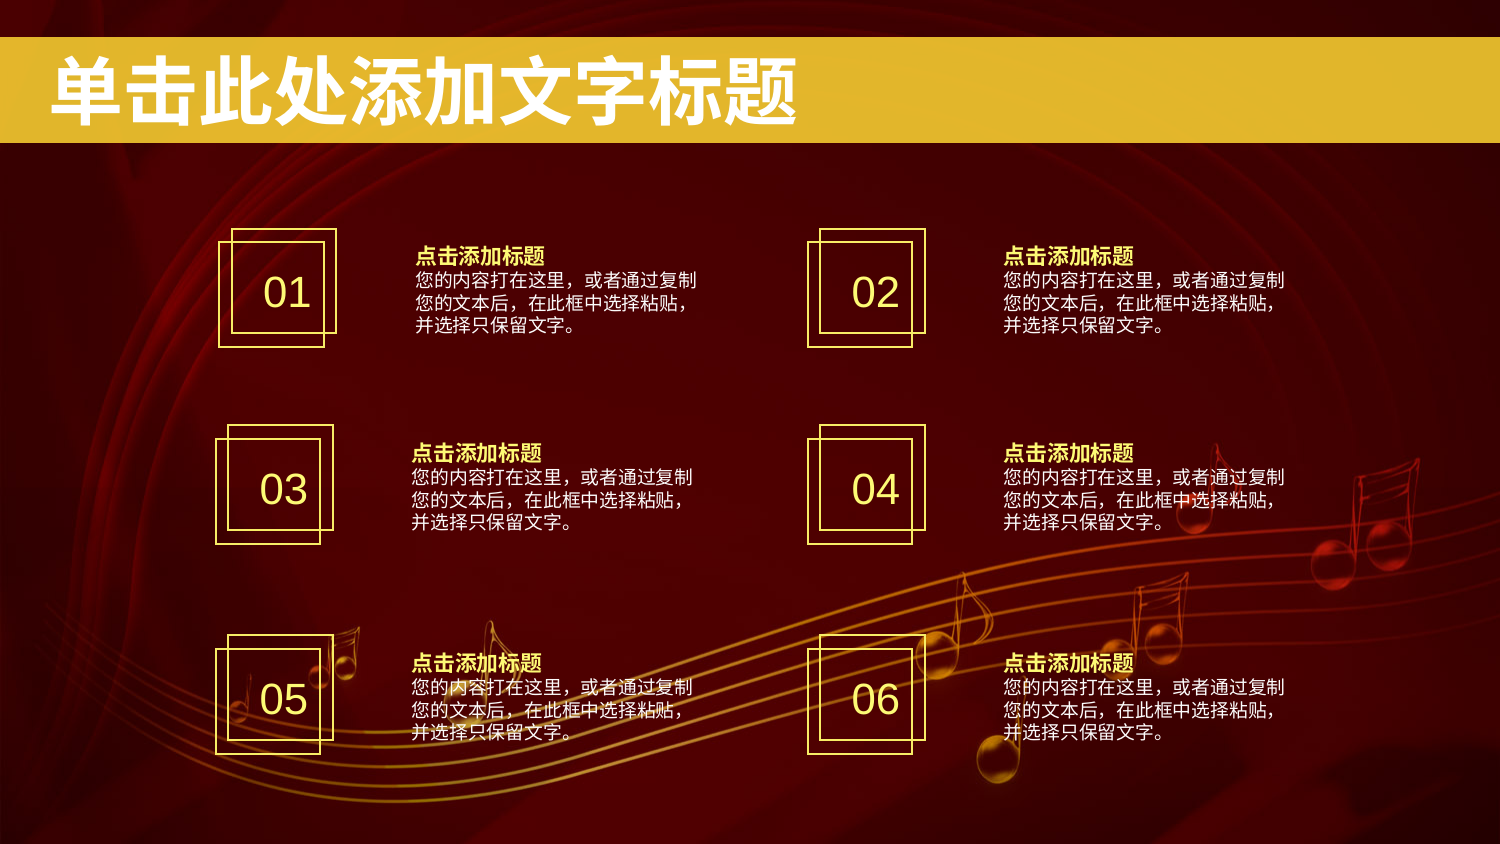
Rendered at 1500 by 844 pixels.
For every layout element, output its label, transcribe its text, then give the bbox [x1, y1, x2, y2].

text_box 点击添加标题 您的内容打在这里，或者通过复制 您的文本后，在此框中选择粘贴， 并选择只保留文字。 [397, 432, 709, 594]
text_box 04 [836, 453, 916, 521]
text_box [807, 241, 913, 348]
text_box [215, 438, 321, 545]
text_box 06 [836, 663, 916, 731]
text_box [807, 438, 913, 545]
text_box [231, 228, 337, 334]
text_box [227, 634, 334, 741]
text_box 点击添加标题 您的内容打在这里，或者通过复制 您的文本后，在此框中选择粘贴， 并选择只保留文字。 [989, 642, 1301, 804]
text_box [819, 634, 926, 741]
text_box [227, 424, 334, 531]
text_box [819, 228, 926, 334]
text_box 点击添加标题 您的内容打在这里，或者通过复制 您的文本后，在此框中选择粘贴， 并选择只保留文字。 [400, 235, 712, 397]
text_box 03 [244, 453, 324, 521]
text_box 01 [248, 256, 327, 324]
picture [0, 143, 1500, 844]
picture [0, 0, 1500, 37]
text_box [218, 241, 325, 348]
text_box 点击添加标题 您的内容打在这里，或者通过复制 您的文本后，在此框中选择粘贴， 并选择只保留文字。 [989, 235, 1301, 397]
text_box [215, 648, 321, 755]
text_box 点击添加标题 您的内容打在这里，或者通过复制 您的文本后，在此框中选择粘贴， 并选择只保留文字。 [397, 642, 709, 804]
text_box 05 [244, 663, 324, 731]
text_box 02 [836, 256, 916, 324]
text_box 点击添加标题 您的内容打在这里，或者通过复制 您的文本后，在此框中选择粘贴， 并选择只保留文字。 [989, 432, 1301, 594]
text_box [807, 648, 913, 755]
text_box [819, 424, 926, 531]
